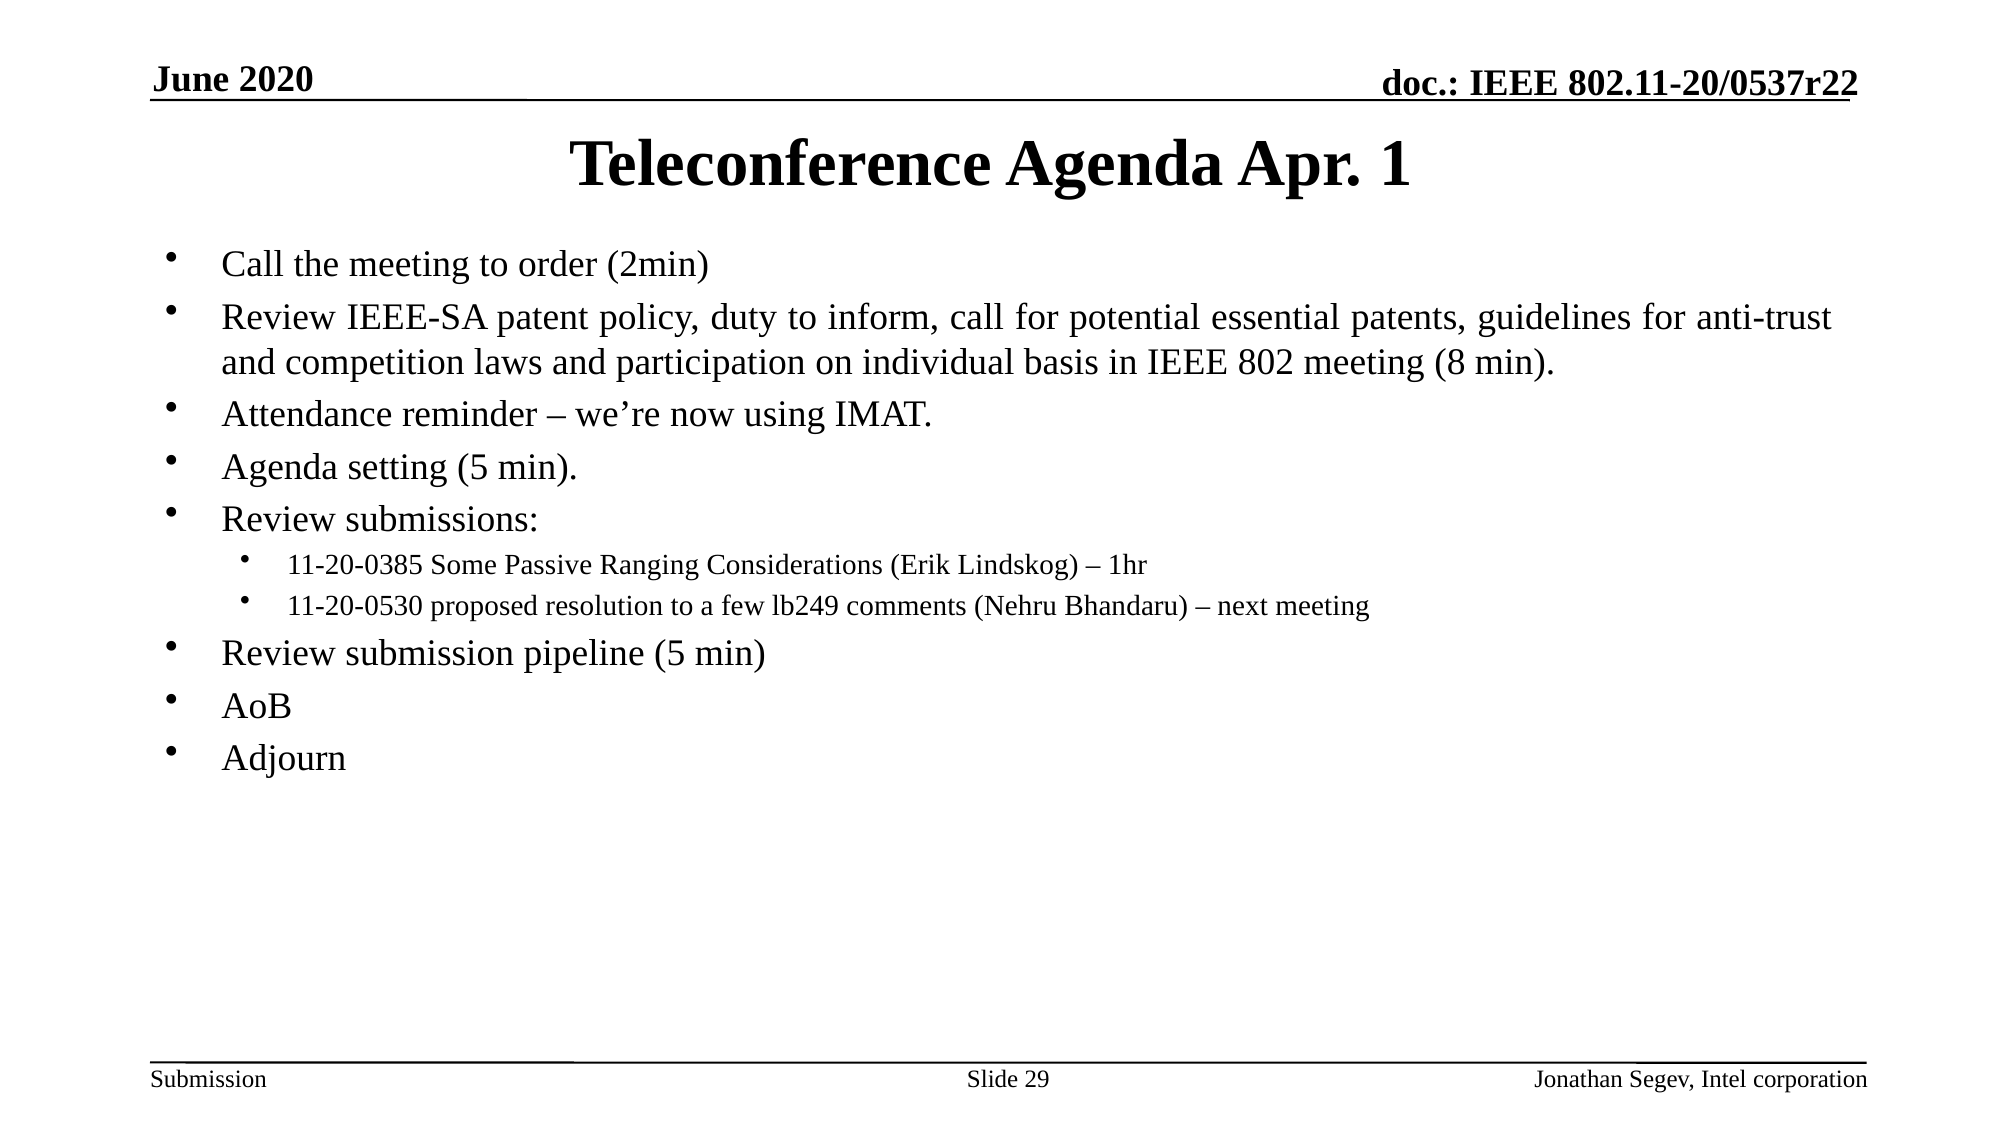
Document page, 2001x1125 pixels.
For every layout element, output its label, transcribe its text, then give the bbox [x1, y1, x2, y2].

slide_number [152, 54, 563, 100]
list Call the meeting to order (2min) Review IEEE-SA patent policy, duty to inform, call for potential essential patents, guidelines for anti-trust and competition laws and participation on individual basis in IEEE 802 meeting (8 min). Attendance reminder – we’re now using IMAT. Agenda setting (5 min). Review submissions: 11-20-0385 Some Passive Ranging Considerations (Erik Lindskog) – 1hr 11-20-0530 proposed resolution to a few lb249 comments (Nehru Bhandaru) – next meeting Review submission pipeline (5 min) AoB Adjourn [149, 231, 1850, 1000]
footer Jonathan Segev, Intel corporation [1171, 1061, 1869, 1093]
title Teleconference Agenda Apr. 1 [149, 112, 1850, 205]
slide_number Slide 29 [950, 1061, 1067, 1123]
